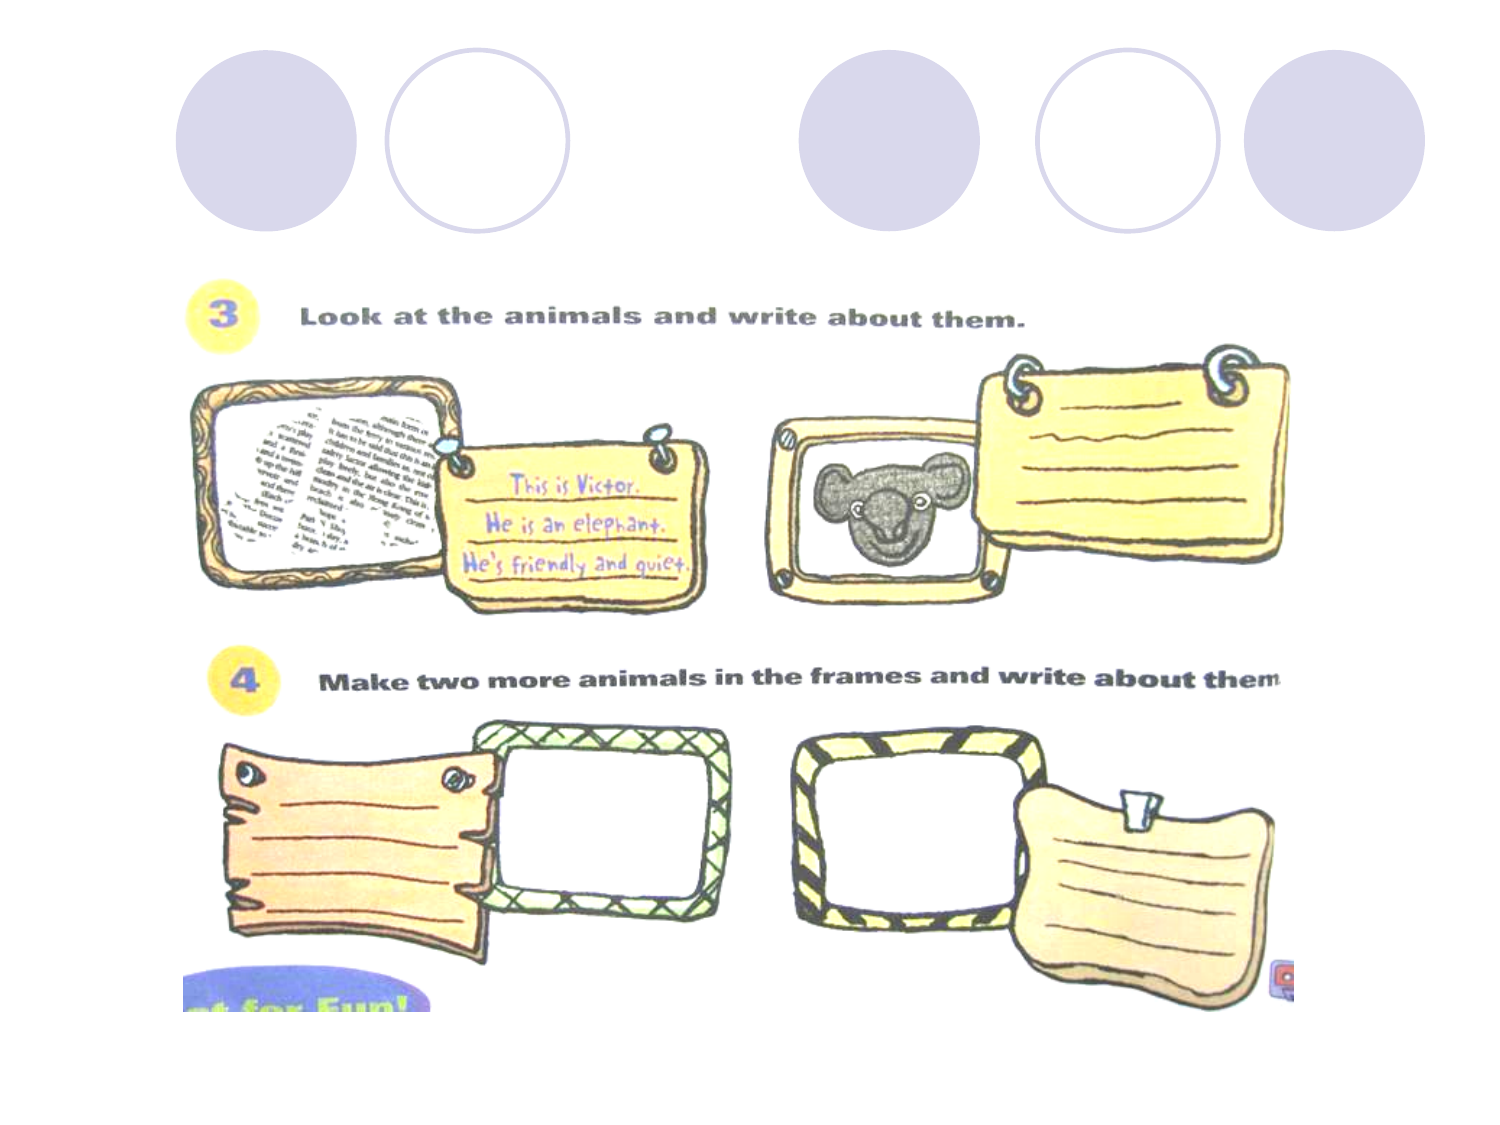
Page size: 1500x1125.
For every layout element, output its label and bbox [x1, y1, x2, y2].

picture [182, 266, 1294, 1012]
